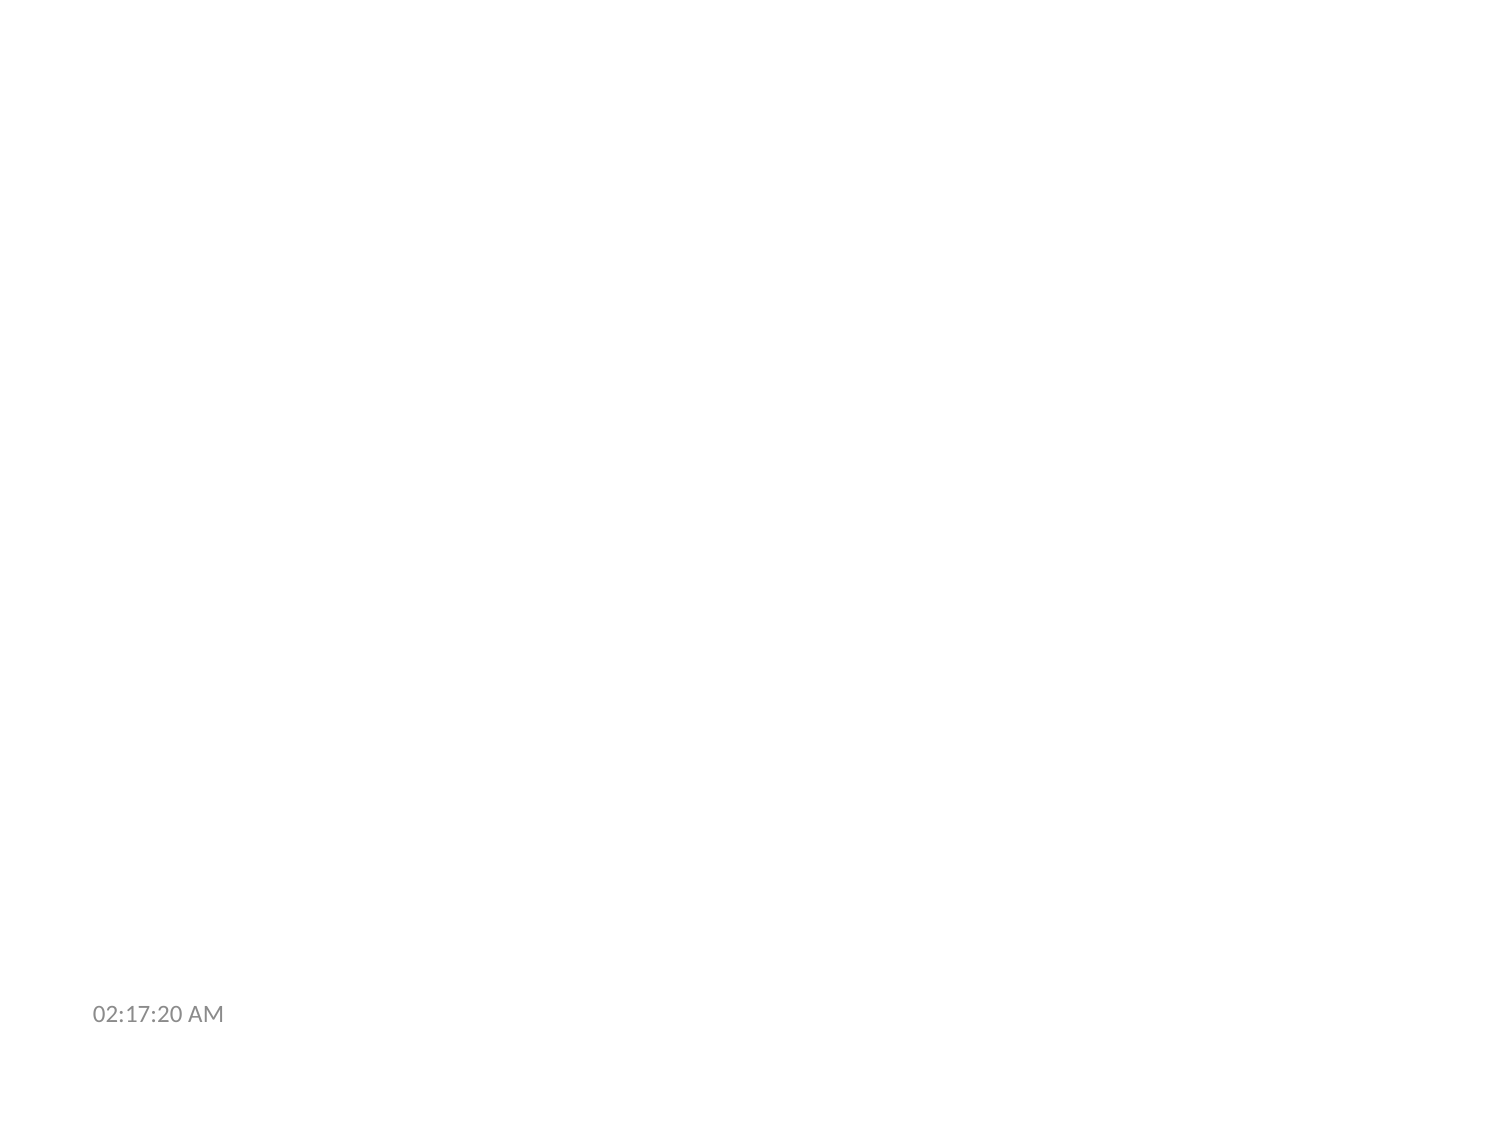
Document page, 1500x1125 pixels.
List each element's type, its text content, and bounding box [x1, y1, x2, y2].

text_box 3:35:09 PM [77, 982, 428, 1043]
